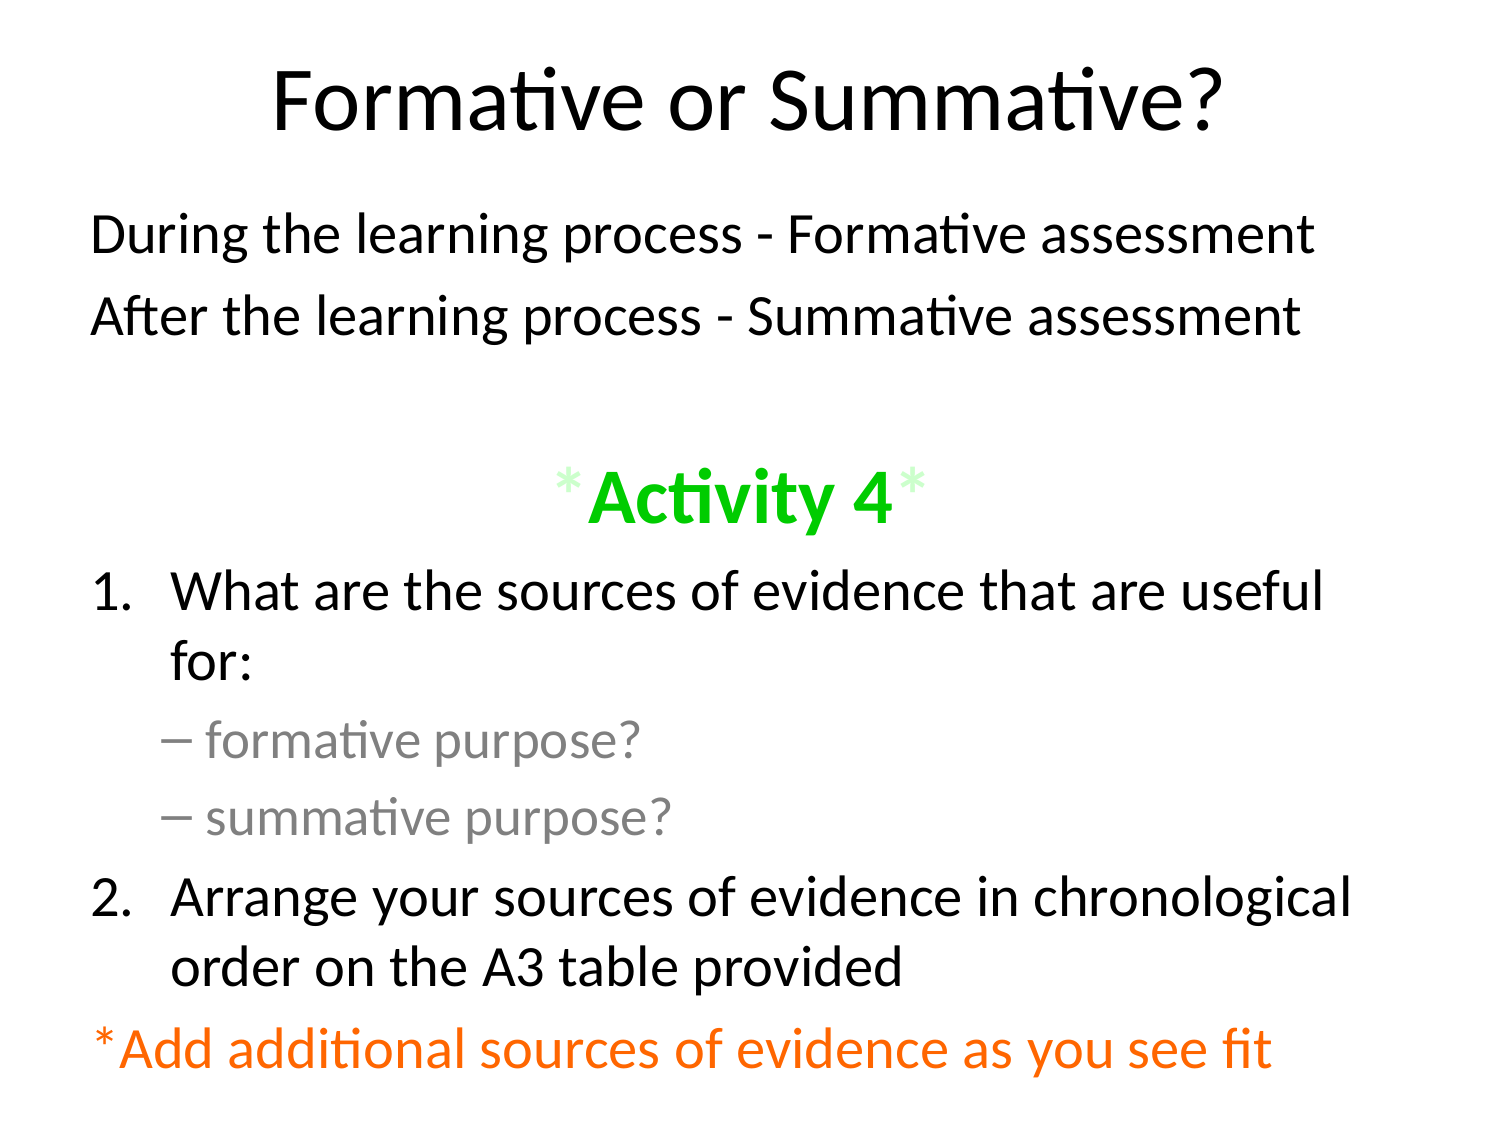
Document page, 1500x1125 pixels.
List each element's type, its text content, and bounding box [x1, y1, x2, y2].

title Formative or Summative? [75, 0, 1425, 187]
list During the learning process - Formative assessment After the learning process - Summative assessment *Activity 4* What are the sources of evidence that are useful for: formative purpose? summative purpose? Arrange your sources of evidence in chronological order on the A3 table provided *Add additional sources of evidence as you see fit [75, 187, 1425, 1098]
